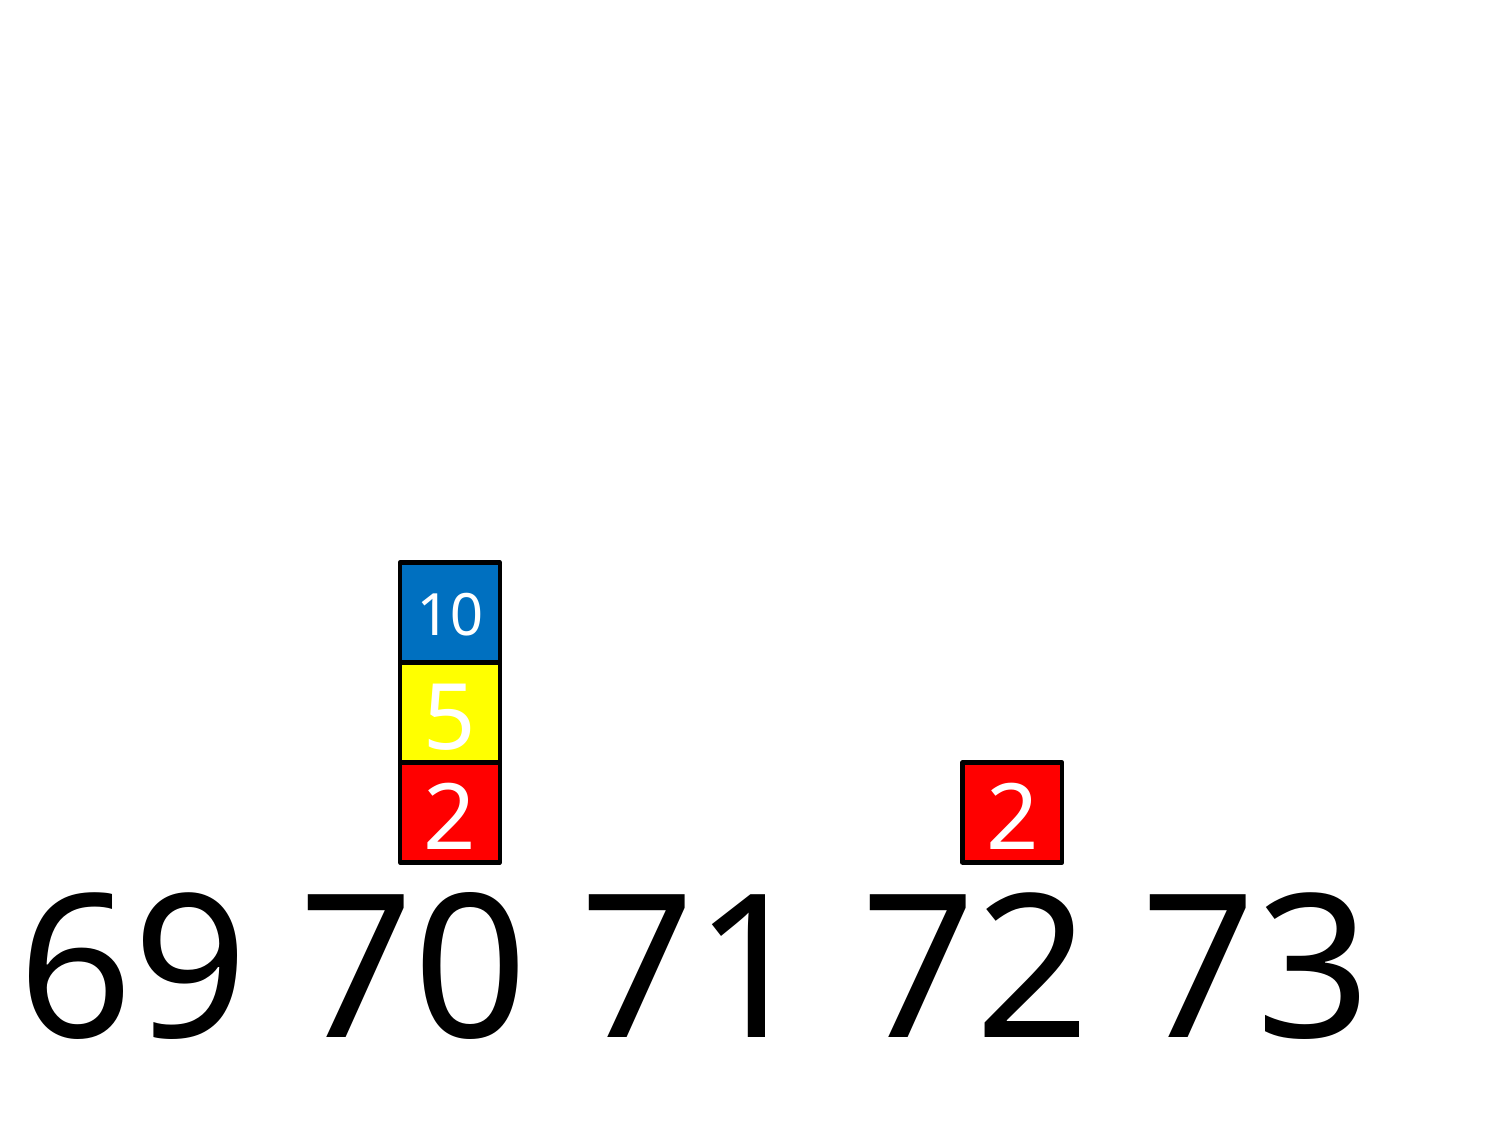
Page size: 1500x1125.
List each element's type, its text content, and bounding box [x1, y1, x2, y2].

text_box 2 [960, 760, 1064, 865]
text_box 69 70 71 72 73 [0, 829, 1500, 1085]
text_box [399, 562, 501, 863]
